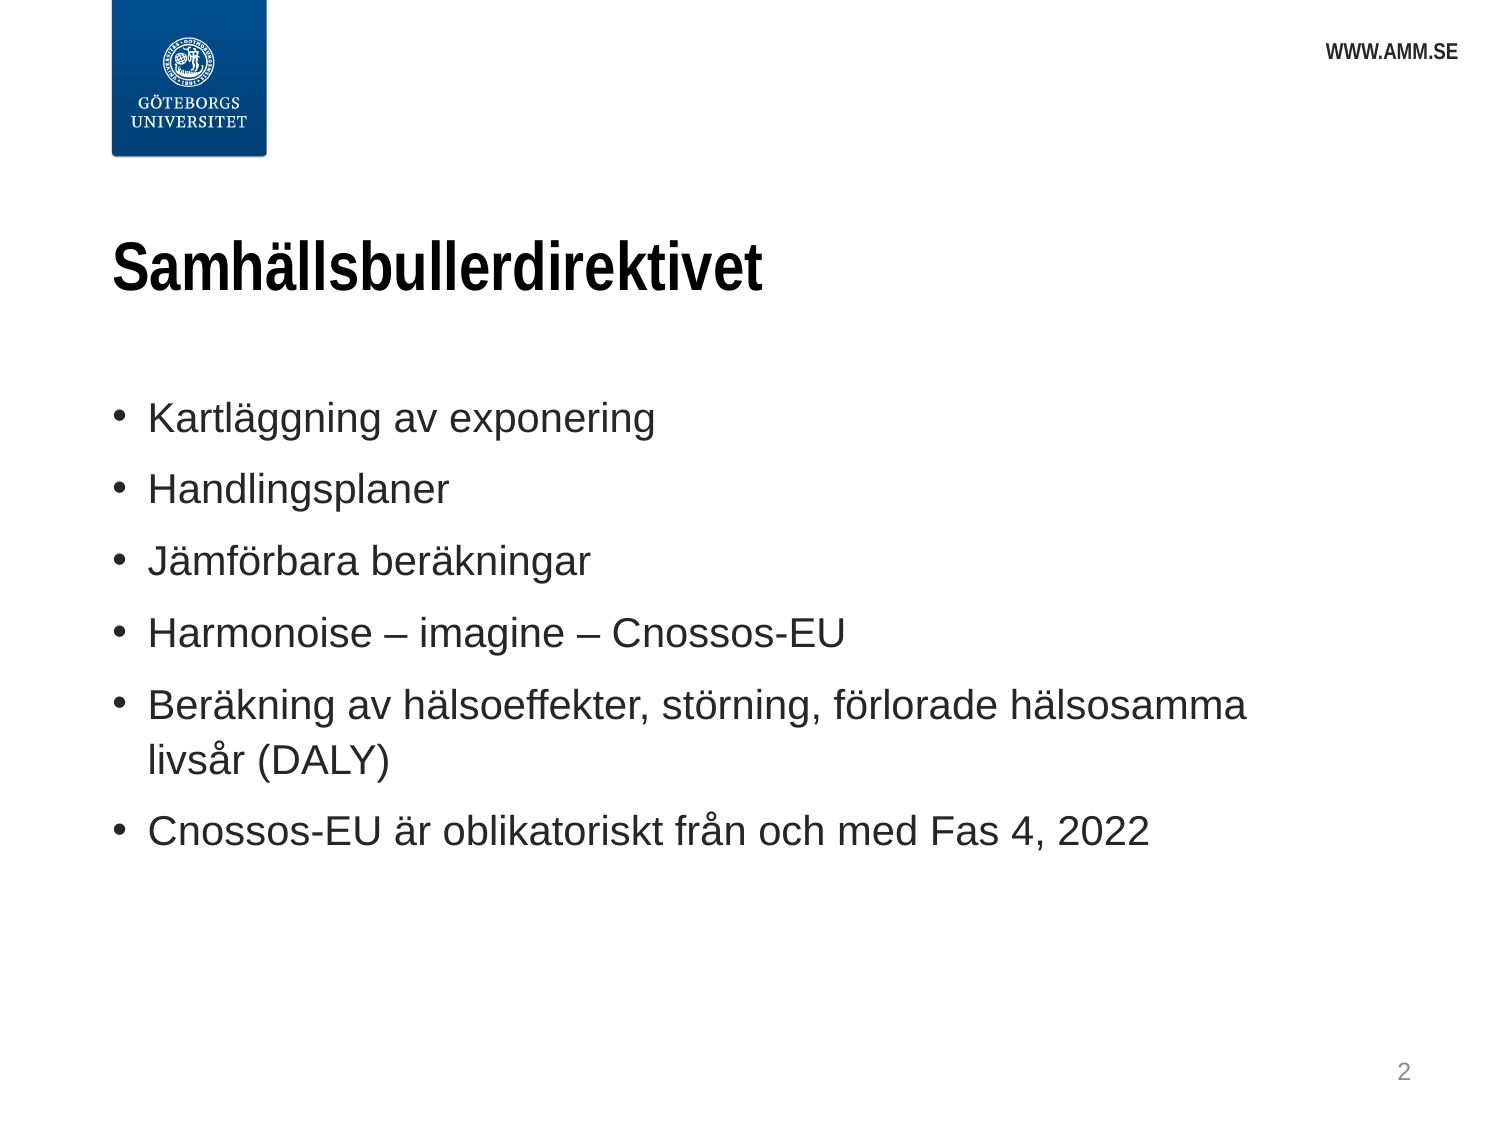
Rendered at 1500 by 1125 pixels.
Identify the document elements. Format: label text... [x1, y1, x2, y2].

slide_number 2 [1316, 1051, 1412, 1091]
list Kartläggning av exponering Handlingsplaner Jämförbara beräkningar Harmonoise – imagine – Cnossos-EU Beräkning av hälsoeffekter, störning, förlorade hälsosamma livsår (DALY) Cnossos-EU är oblikatoriskt från och med Fas 4, 2022 [112, 385, 1341, 1052]
footer www.amm.se [1045, 36, 1459, 113]
picture [110, 0, 268, 159]
title Samhällsbullerdirektivet [112, 231, 1412, 362]
